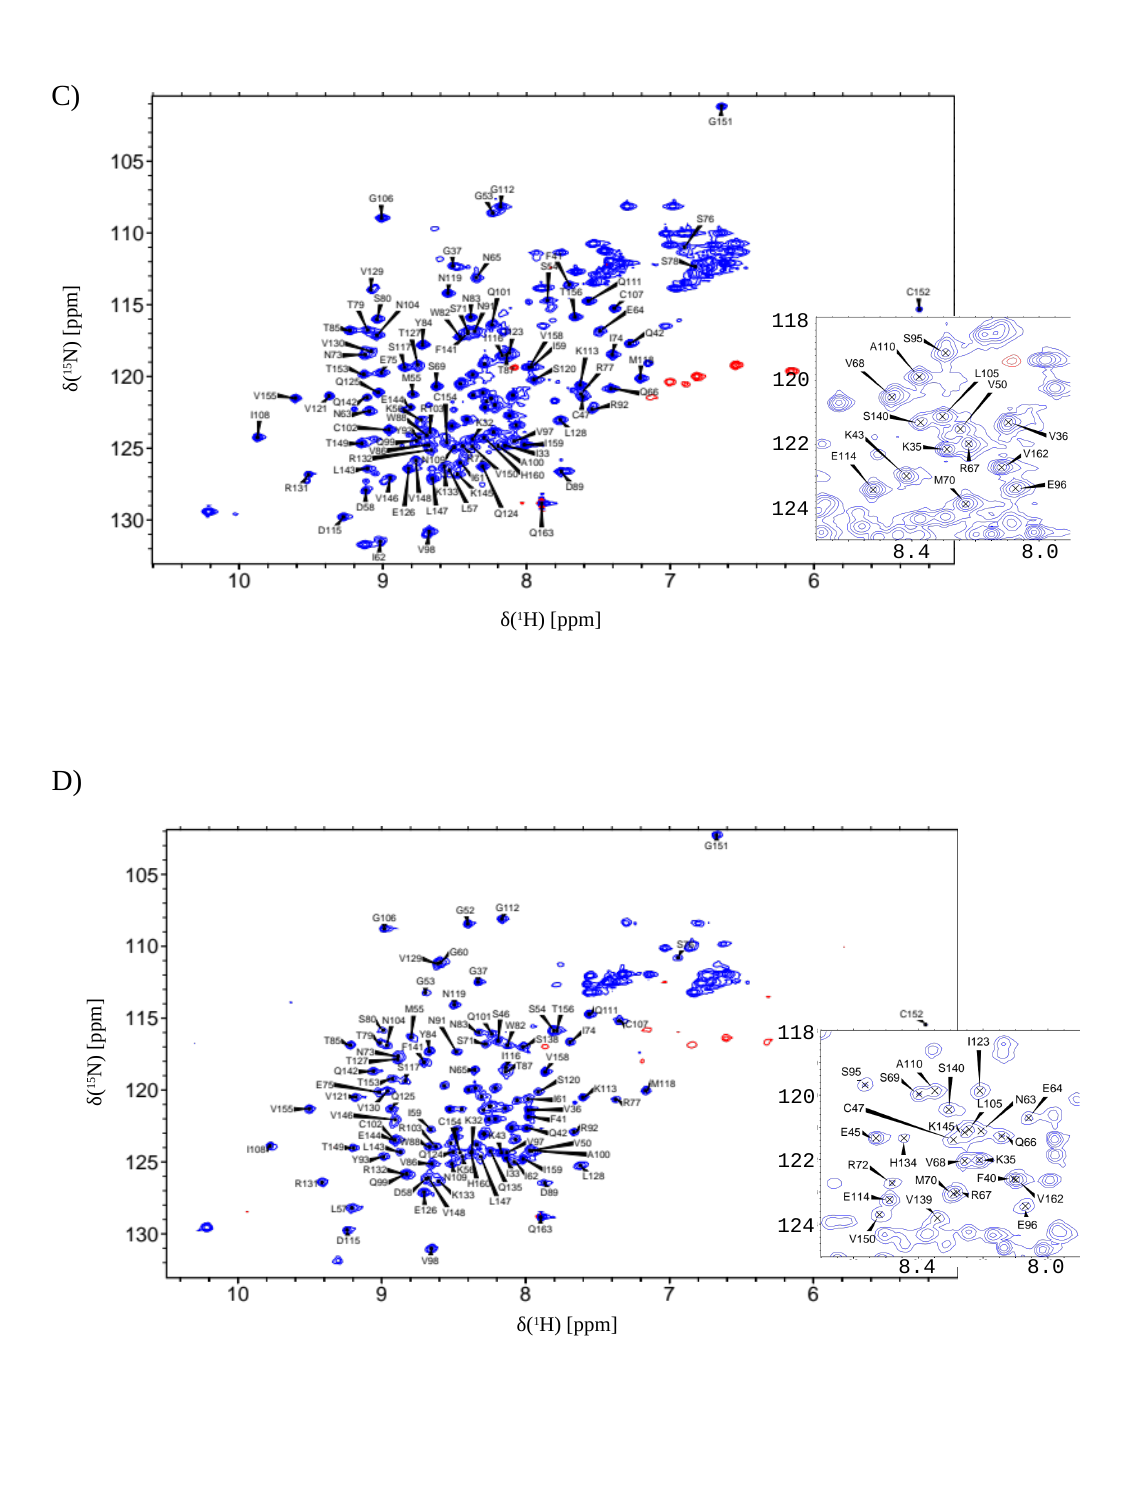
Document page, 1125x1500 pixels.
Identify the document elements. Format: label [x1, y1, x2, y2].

text_box [36, 68, 1125, 639]
text_box [36, 753, 1125, 1344]
